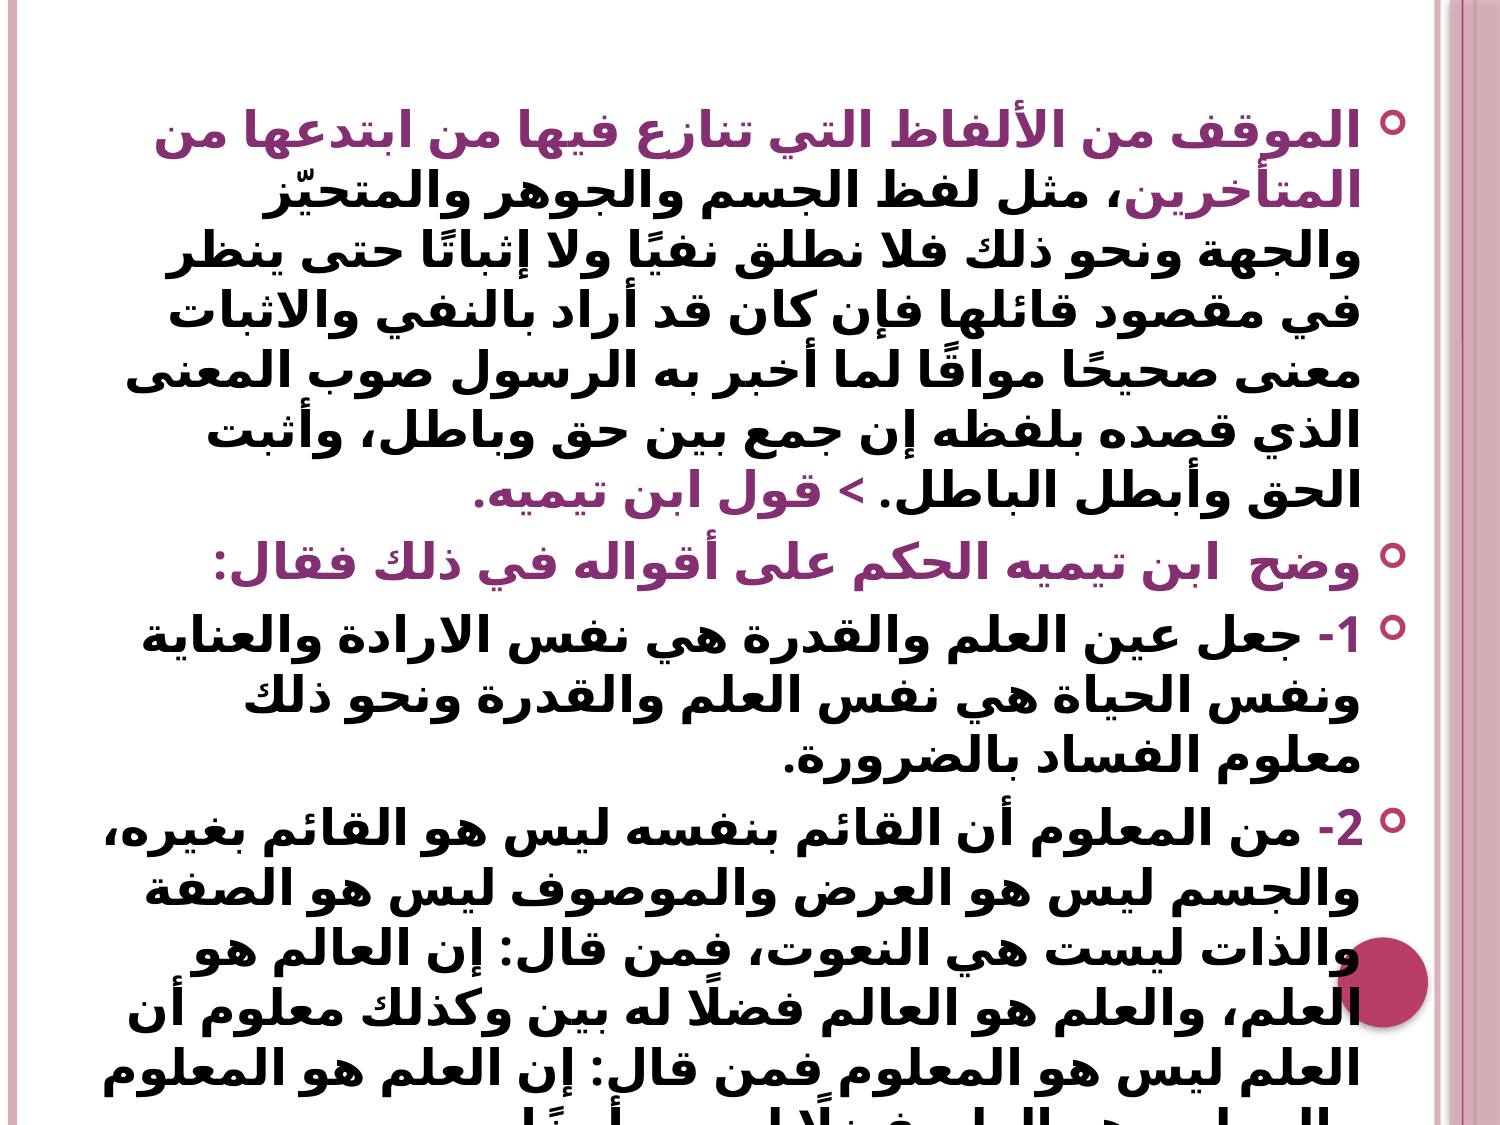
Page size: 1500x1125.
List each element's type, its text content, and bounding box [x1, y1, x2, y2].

list الموقف من الألفاظ التي تنازع فيها من ابتدعها من المتأخرين، مثل لفظ الجسم والجوهر والمتحيّز والجهة ونحو ذلك فلا نطلق نفيًا ولا إثباتًا حتى ينظر في مقصود قائلها فإن كان قد أراد بالنفي والاثبات معنى صحيحًا مواقًا لما أخبر به الرسول صوب المعنى الذي قصده بلفظه إن جمع بين حق وباطل، وأثبت الحق وأبطل الباطل. > قول ابن تيميه. وضح ابن تيميه الحكم على أقواله في ذلك فقال: 1- جعل عين العلم والقدرة هي نفس الارادة والعناية ونفس الحياة هي نفس العلم والقدرة ونحو ذلك معلوم الفساد بالضرورة. 2- من المعلوم أن القائم بنفسه ليس هو القائم بغيره، والجسم ليس هو العرض والموصوف ليس هو الصفة والذات ليست هي النعوت، فمن قال: إن العالم هو العلم، والعلم هو العالم فضلًا له بين وكذلك معلوم أن العلم ليس هو المعلوم فمن قال: إن العلم هو المعلوم والمعلوم هو العلم فضلًا له بين أيضًا. ثم بيّن لهم أن الكتاب الإلهي مملوء بإثبات الصفات لله تعالى كالعلم والقدرة والرحمة ونحو ذلك، فالعلم بإثبات الصفات من قول الله ورسوله بعد تدبر النصوص الإلهية علم ضروري لا يرتاب فيه. [75, 90, 1424, 1062]
